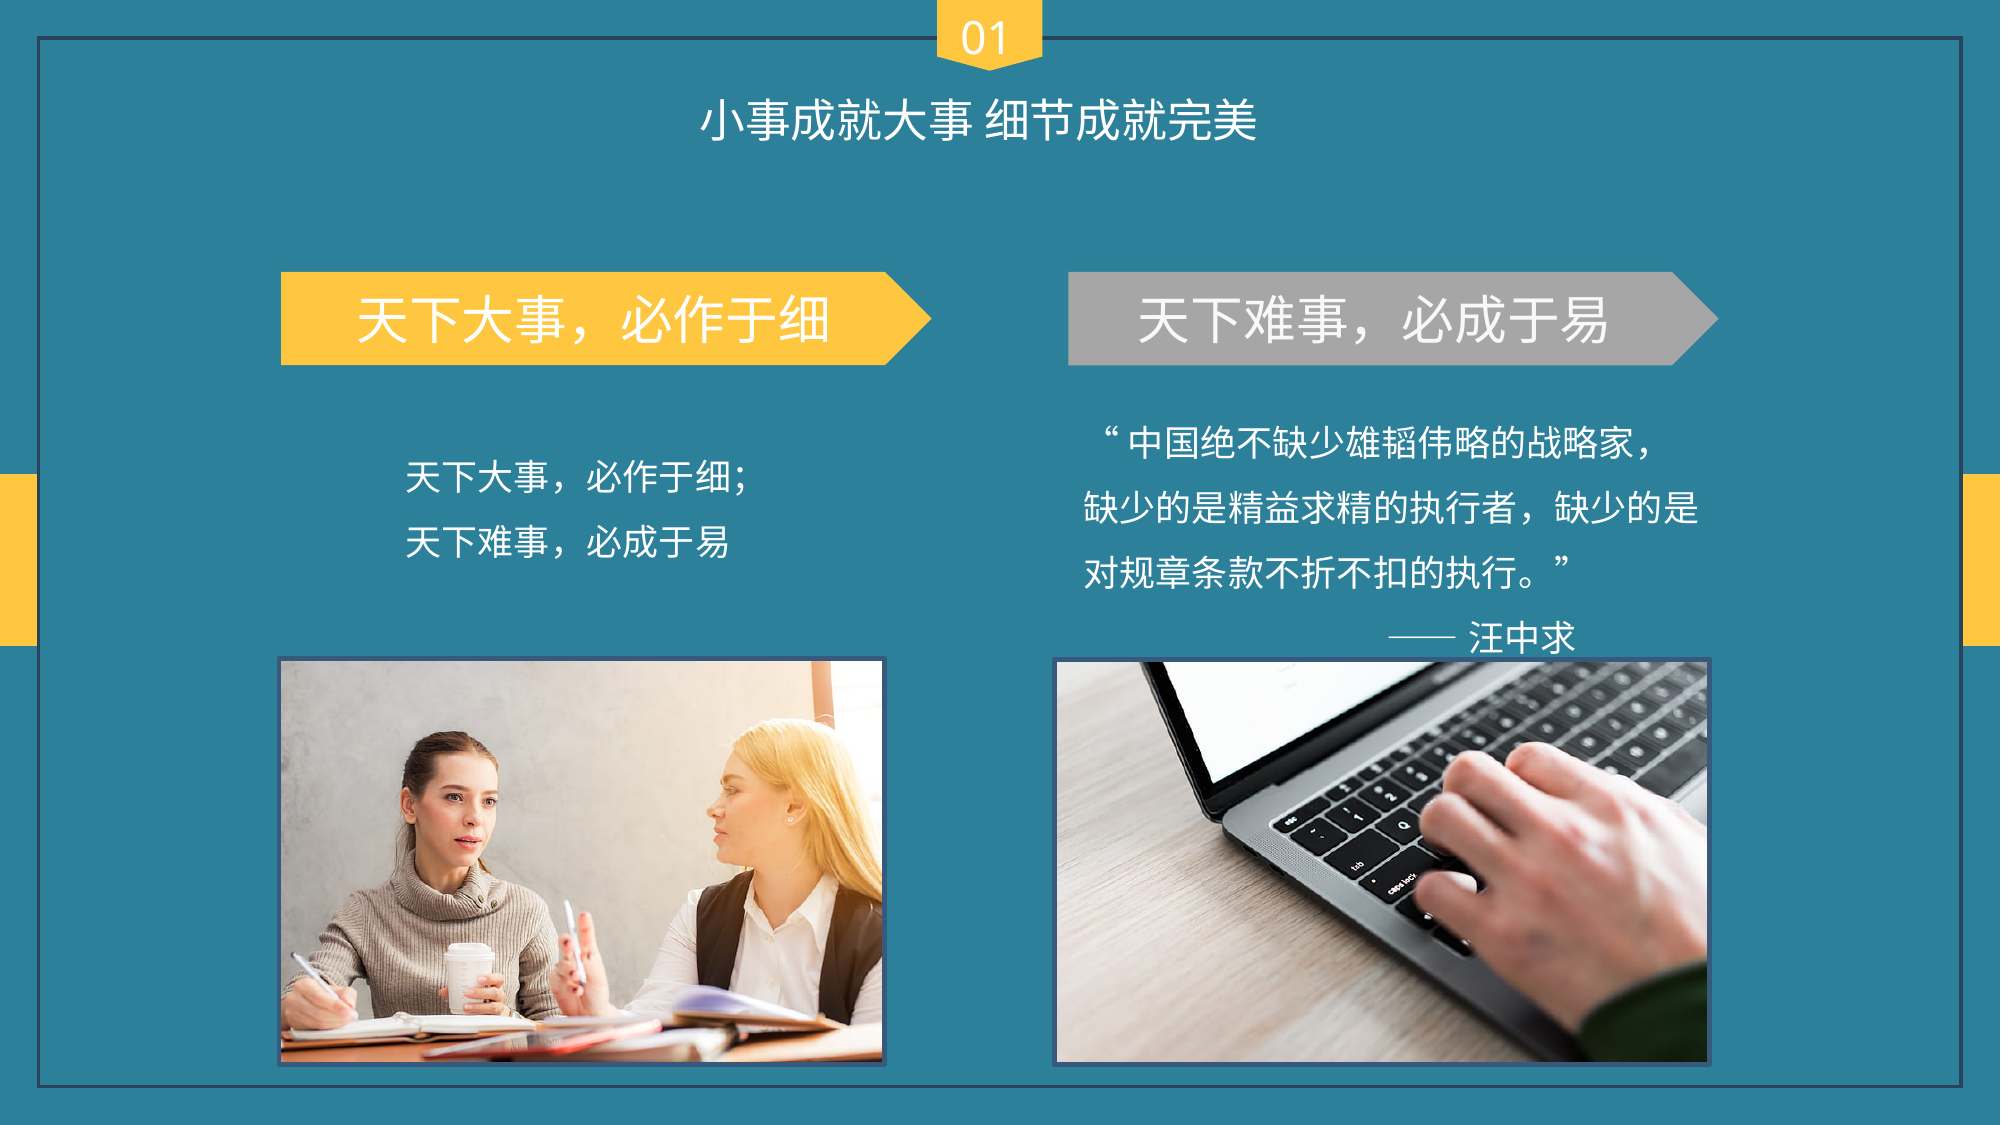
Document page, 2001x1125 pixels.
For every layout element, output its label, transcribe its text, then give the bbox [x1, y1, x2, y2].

picture [1056, 661, 1708, 1062]
text_box 天下大事，必作于细； 天下难事，必成于易 [390, 425, 850, 571]
text_box 小事成就大事 细节成就完美 [684, 84, 1315, 155]
text_box “中国绝不缺少雄韬伟略的战略家，缺少的是精益求精的执行者，缺少的是对规章条款不折不扣的执行。” ——汪中求 [1068, 390, 1719, 666]
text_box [281, 271, 932, 366]
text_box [937, 0, 1058, 72]
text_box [1068, 271, 1719, 366]
picture [281, 660, 883, 1062]
